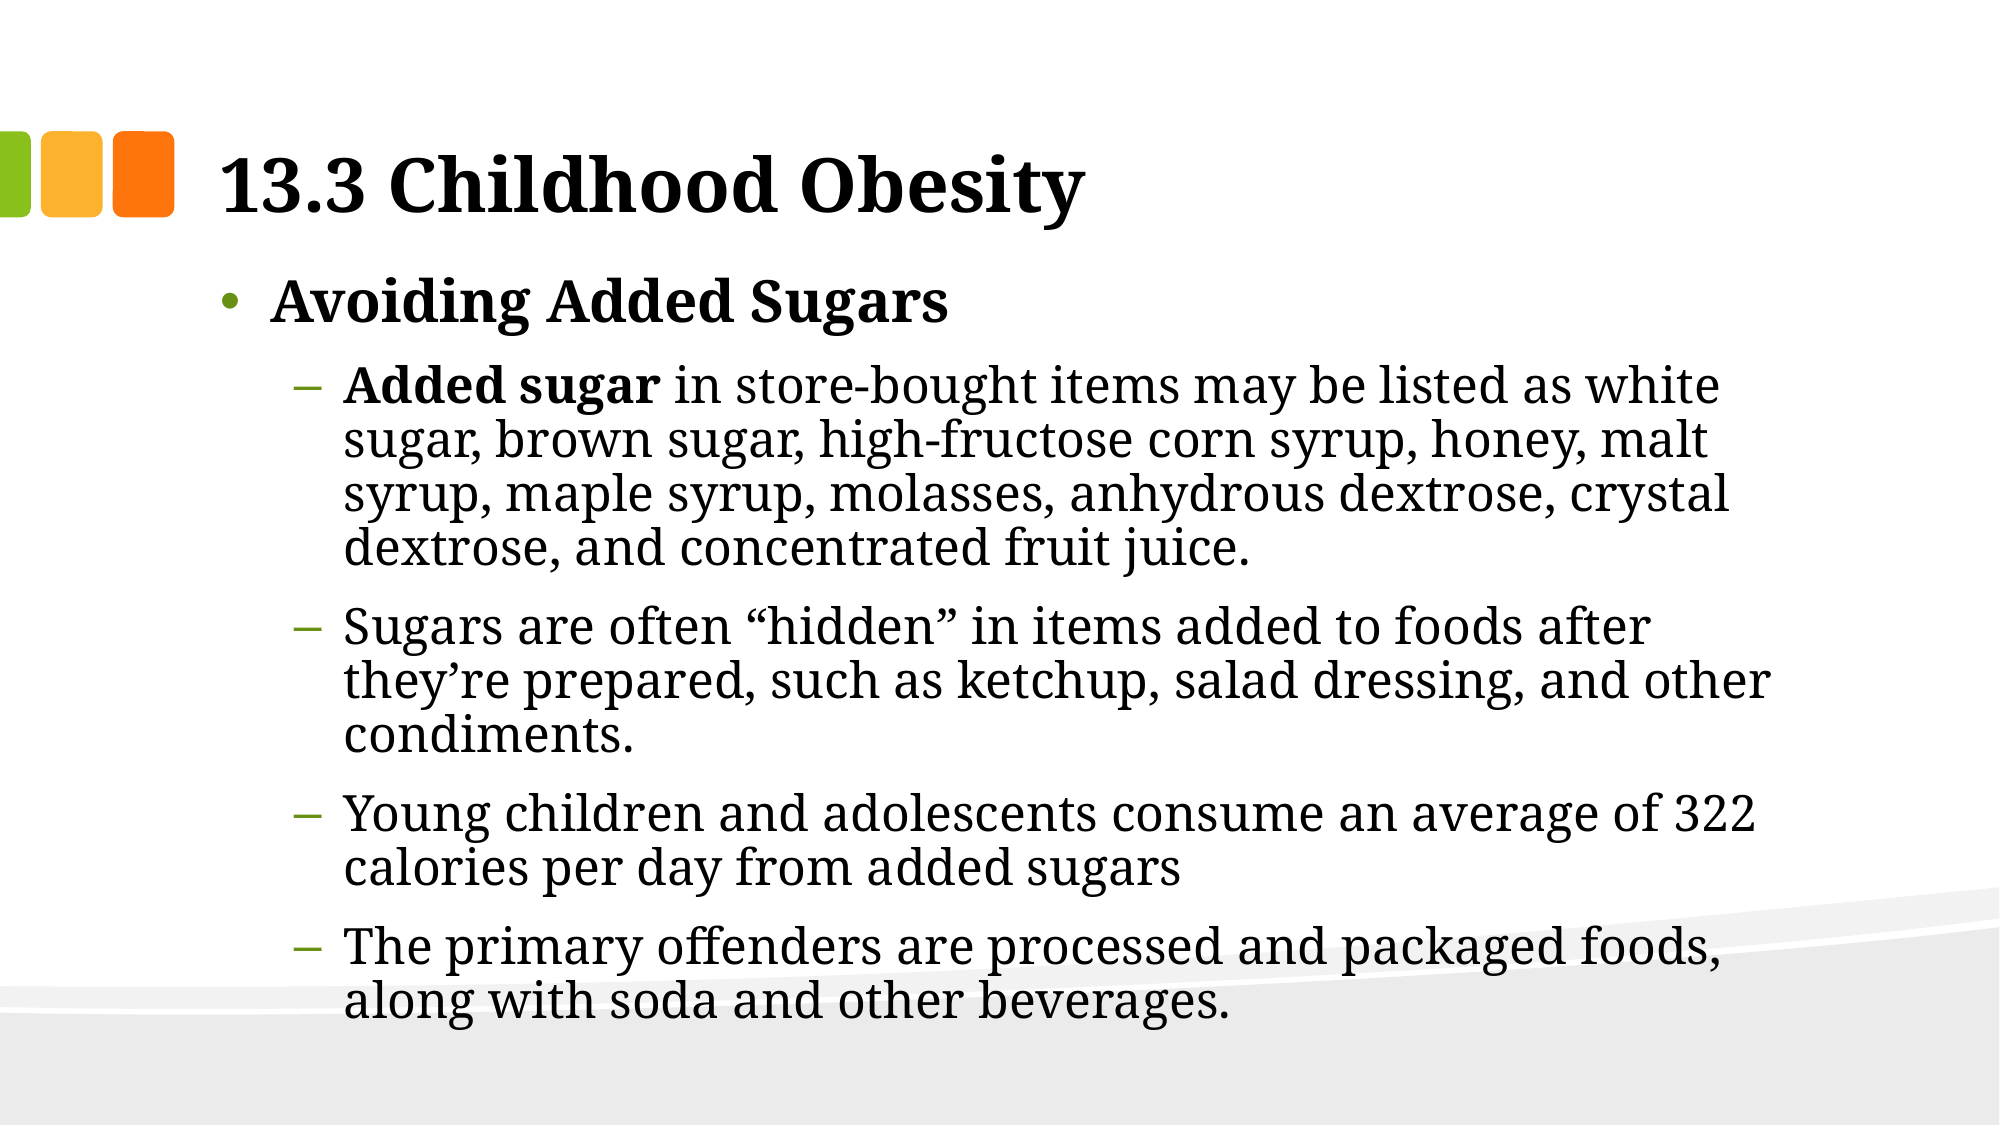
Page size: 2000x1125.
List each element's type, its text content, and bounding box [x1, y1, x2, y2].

title 13.3 Childhood Obesity [199, 24, 1800, 238]
list Avoiding Added Sugars Added sugar in store-bought items may be listed as white sugar, brown sugar, high-fructose corn syrup, honey, malt syrup, maple syrup, molasses, anhydrous dextrose, crystal dextrose, and concentrated fruit juice. Sugars are often “hidden” in items added to foods after they’re prepared, such as ketchup, salad dressing, and other condiments. Young children and adolescents consume an average of 322 calories per day from added sugars The primary offenders are processed and packaged foods, along with soda and other beverages. [199, 262, 1800, 1013]
